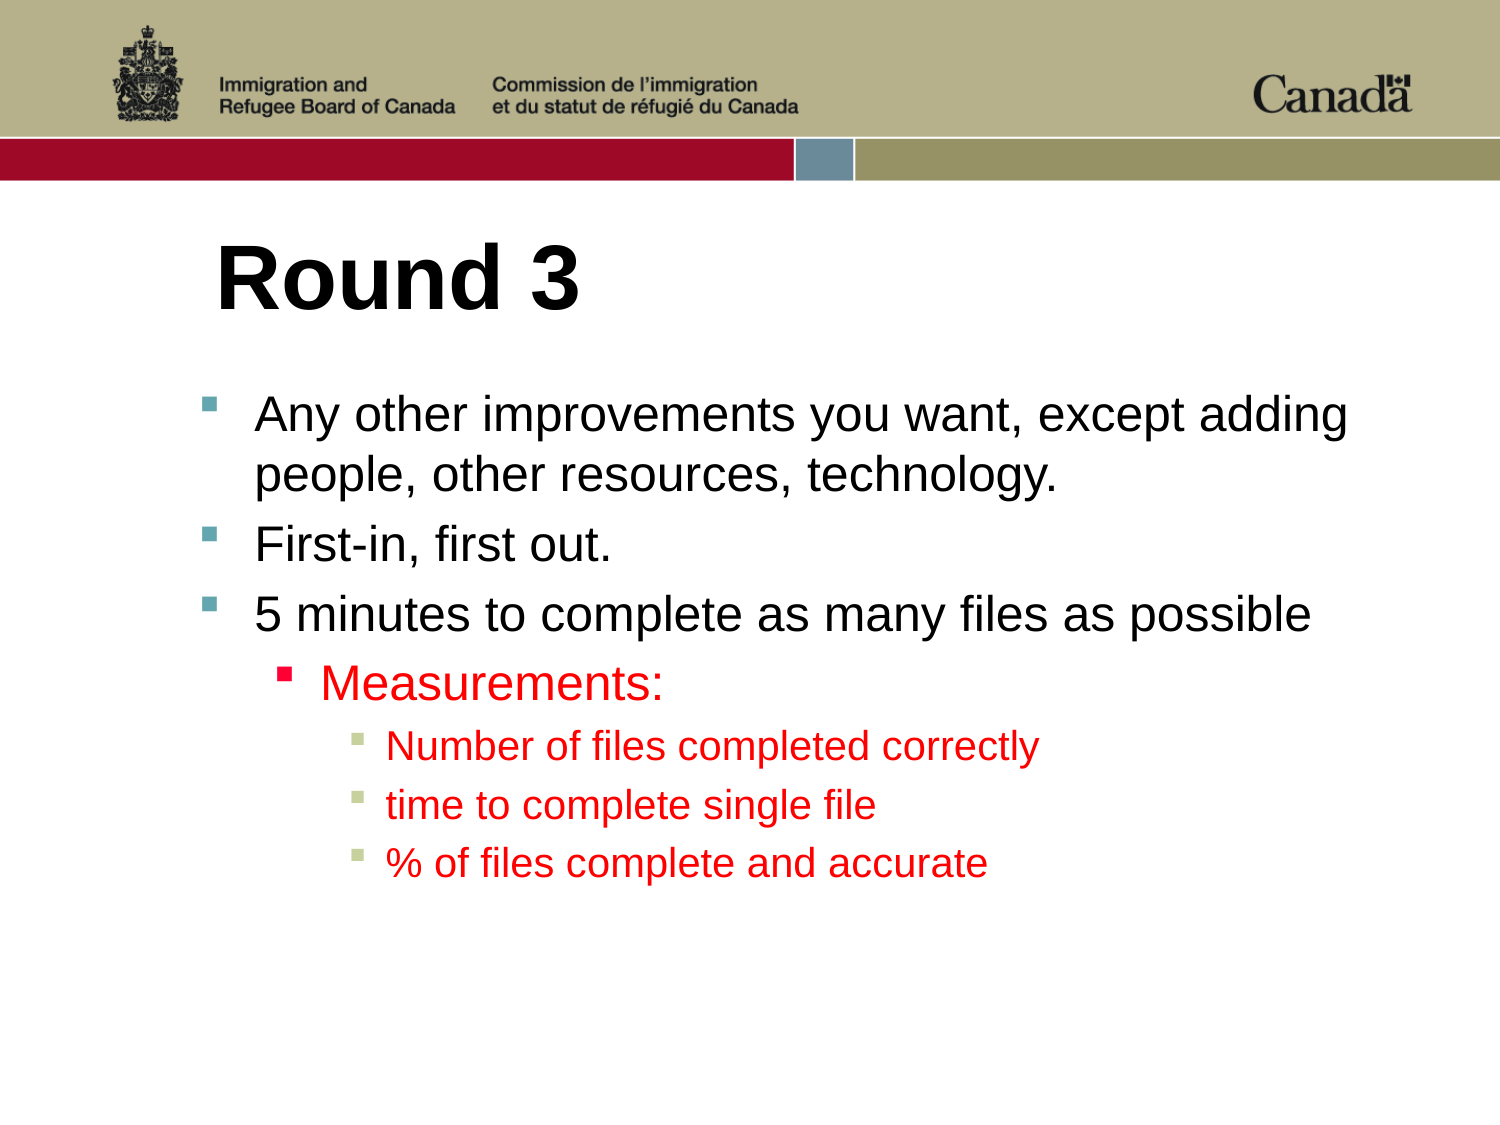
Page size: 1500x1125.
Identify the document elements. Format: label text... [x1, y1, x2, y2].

list Any other improvements you want, except adding people, other resources, technology. First-in, first out. 5 minutes to complete as many files as possible Measurements: Number of files completed correctly time to complete single file % of files complete and accurate [183, 373, 1396, 911]
title Round 3 [200, 237, 1413, 425]
picture [0, 0, 1500, 1125]
